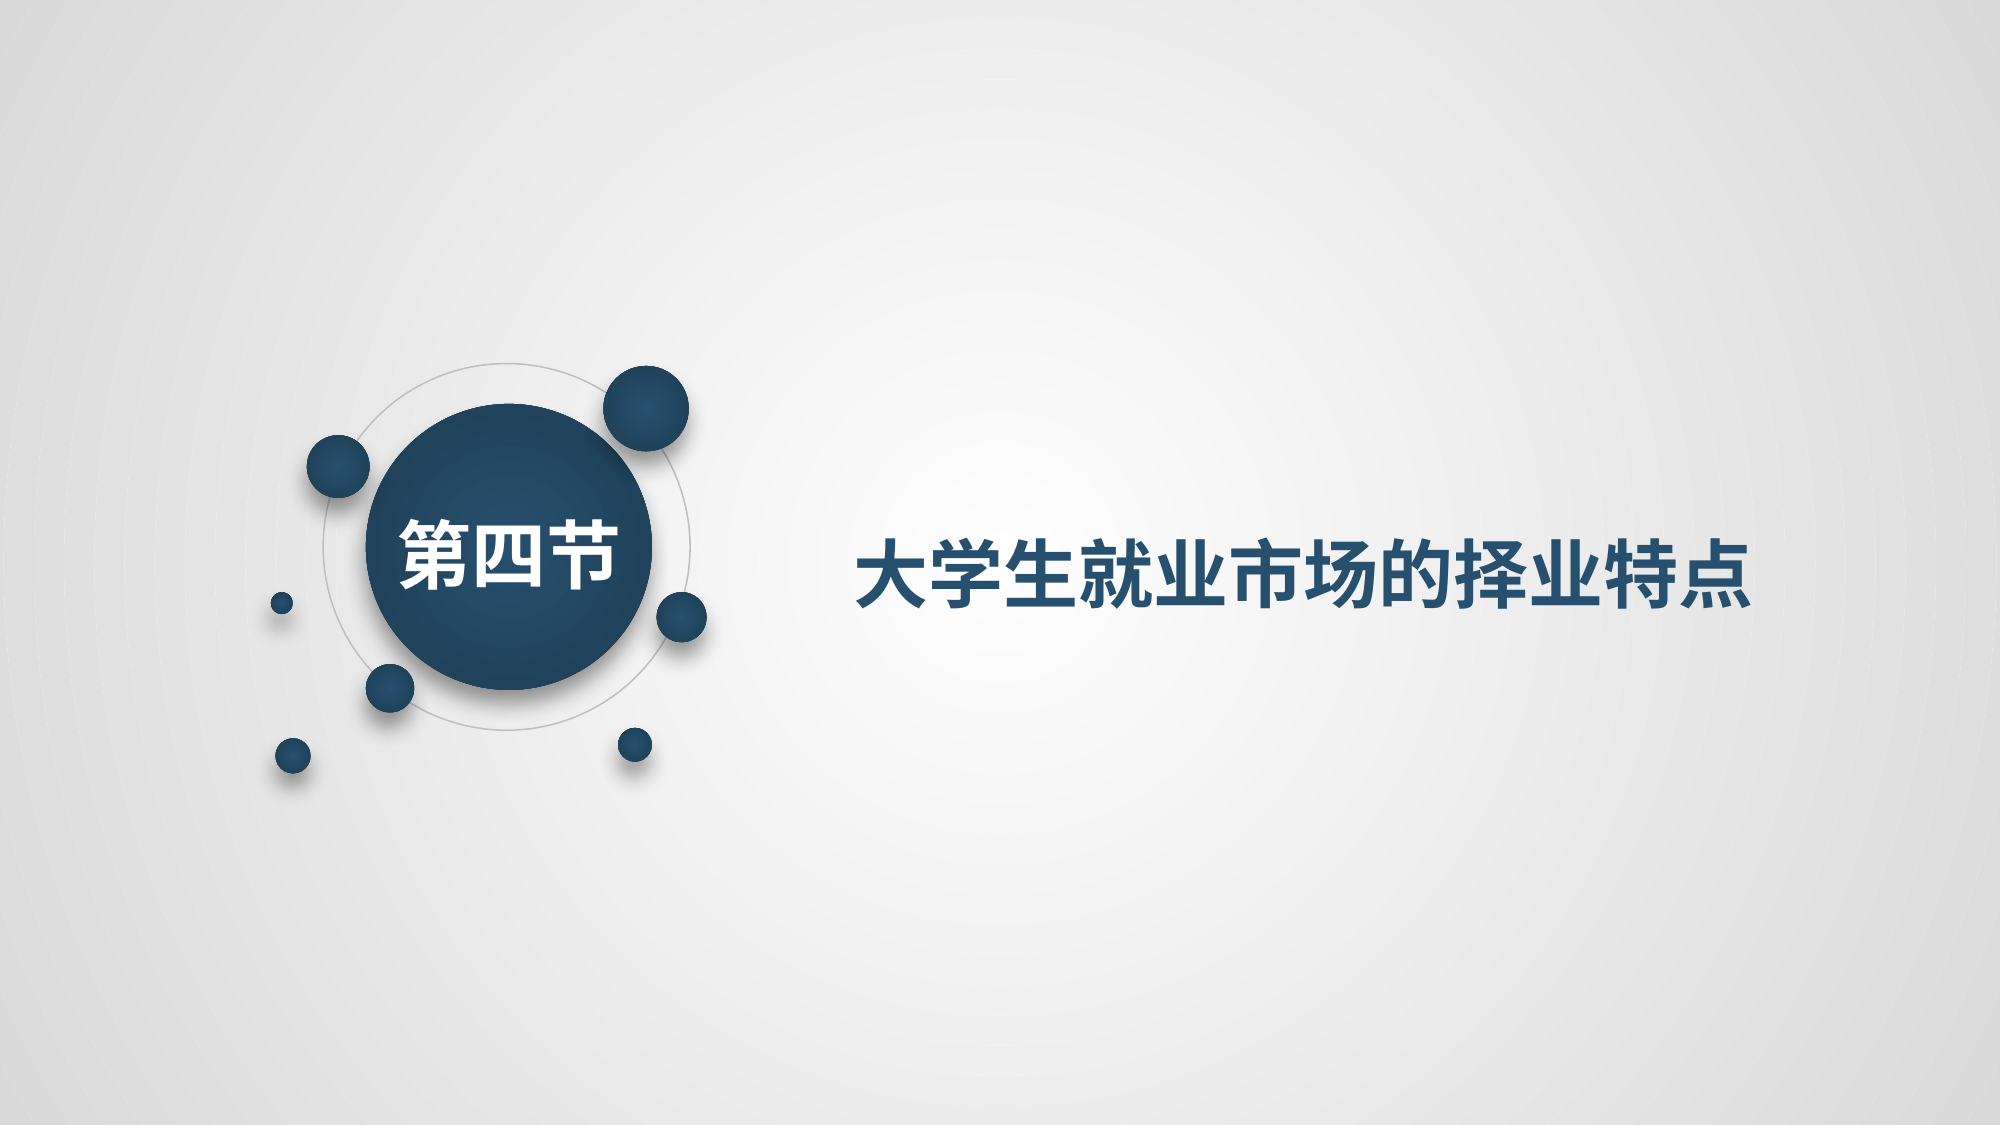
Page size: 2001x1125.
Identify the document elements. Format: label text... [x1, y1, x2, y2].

text_box 大学生就业市场的择业特点 [839, 519, 1788, 625]
text_box [274, 737, 312, 775]
text_box [269, 591, 294, 616]
text_box [602, 364, 690, 453]
text_box [646, 472, 692, 595]
text_box [617, 726, 653, 763]
text_box [428, 649, 653, 732]
text_box [356, 362, 601, 463]
text_box [305, 434, 371, 499]
text_box [655, 591, 708, 644]
text_box 第四节 [381, 501, 637, 606]
text_box [322, 526, 384, 671]
text_box [364, 402, 653, 691]
text_box [364, 663, 416, 714]
